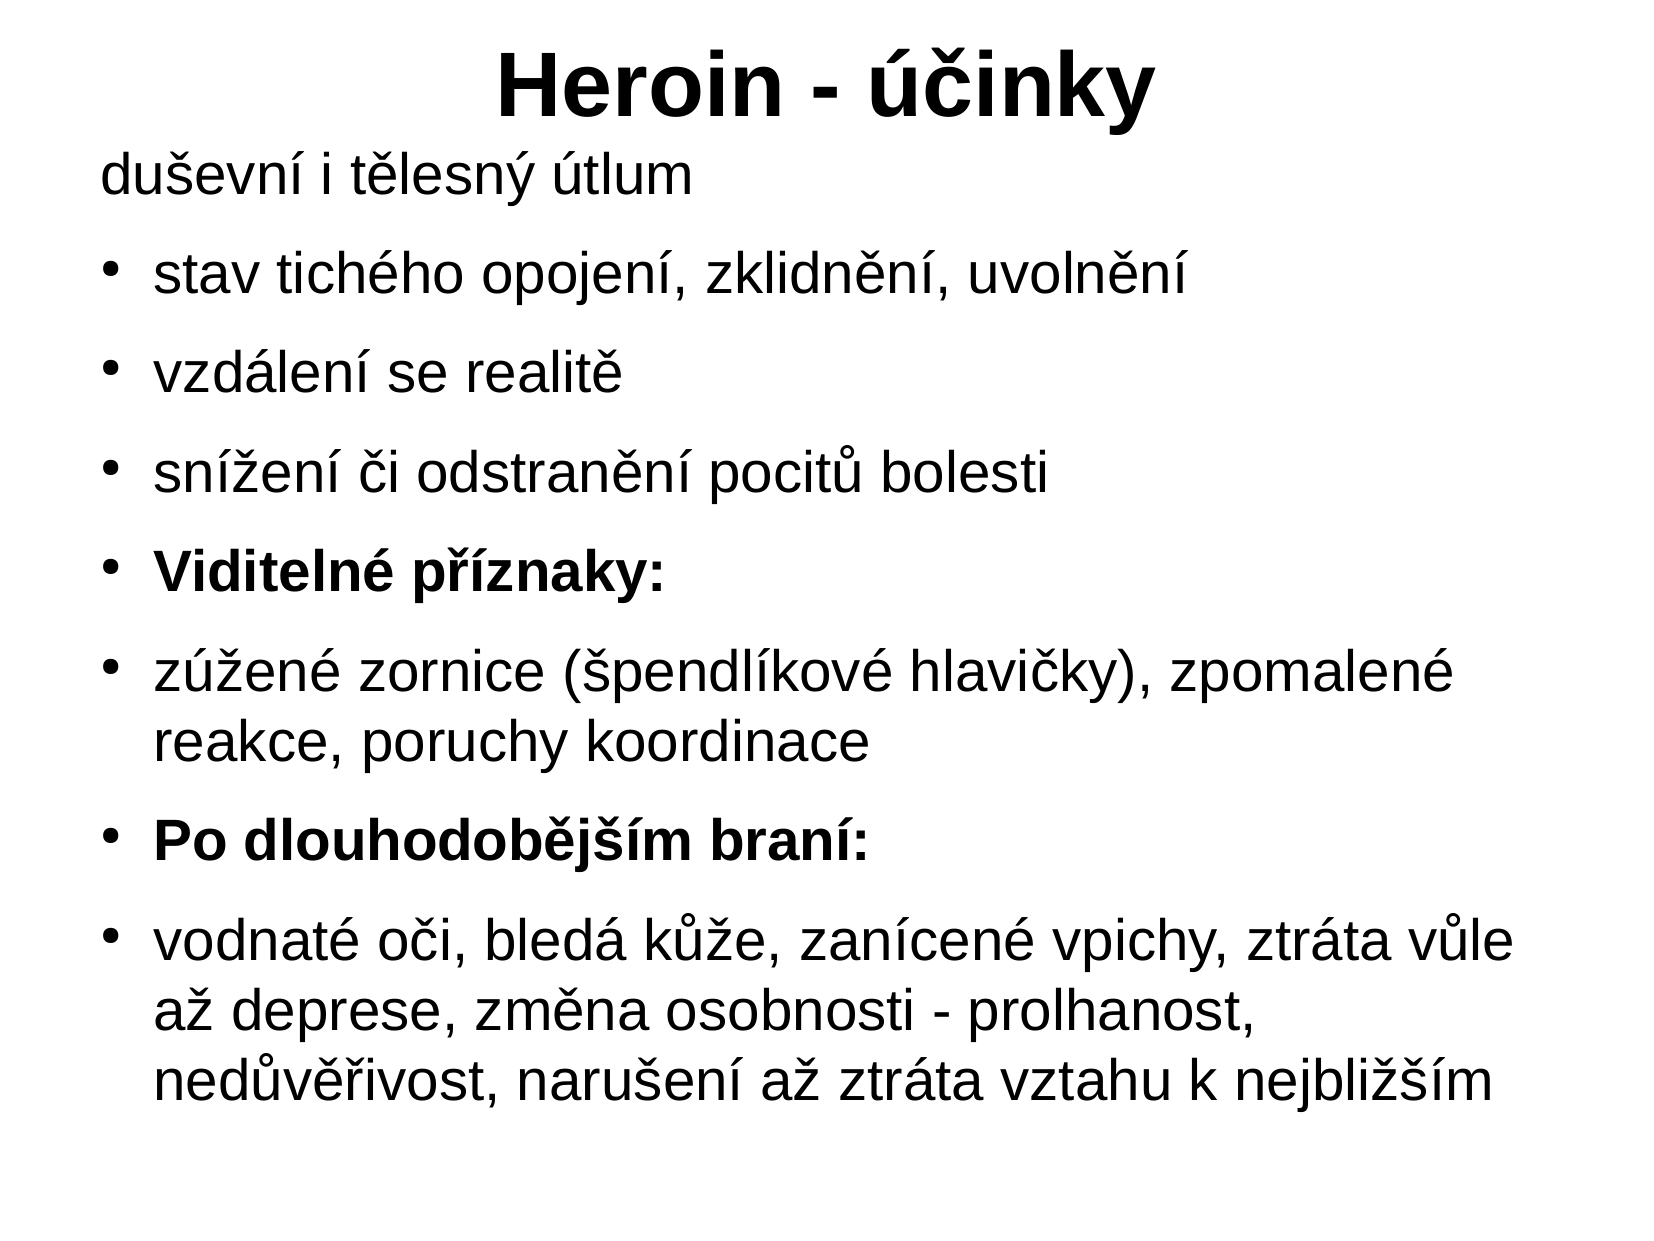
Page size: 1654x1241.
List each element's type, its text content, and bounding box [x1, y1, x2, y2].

title Heroin - účinky [82, 0, 1571, 135]
list duševní i tělesný útlum stav tichého opojení, zklidnění, uvolnění vzdálení se realitě snížení či odstranění pocitů bolesti Viditelné příznaky: zúžené zornice (špendlíkové hlavičky), zpomalené reakce, poruchy koordinace Po dlouhodobějším braní: vodnaté oči, bledá kůže, zanícené vpichy, ztráta vůle až deprese, změna osobnosti - prolhanost, nedůvěřivost, narušení až ztráta vztahu k nejbližším [82, 135, 1571, 1152]
